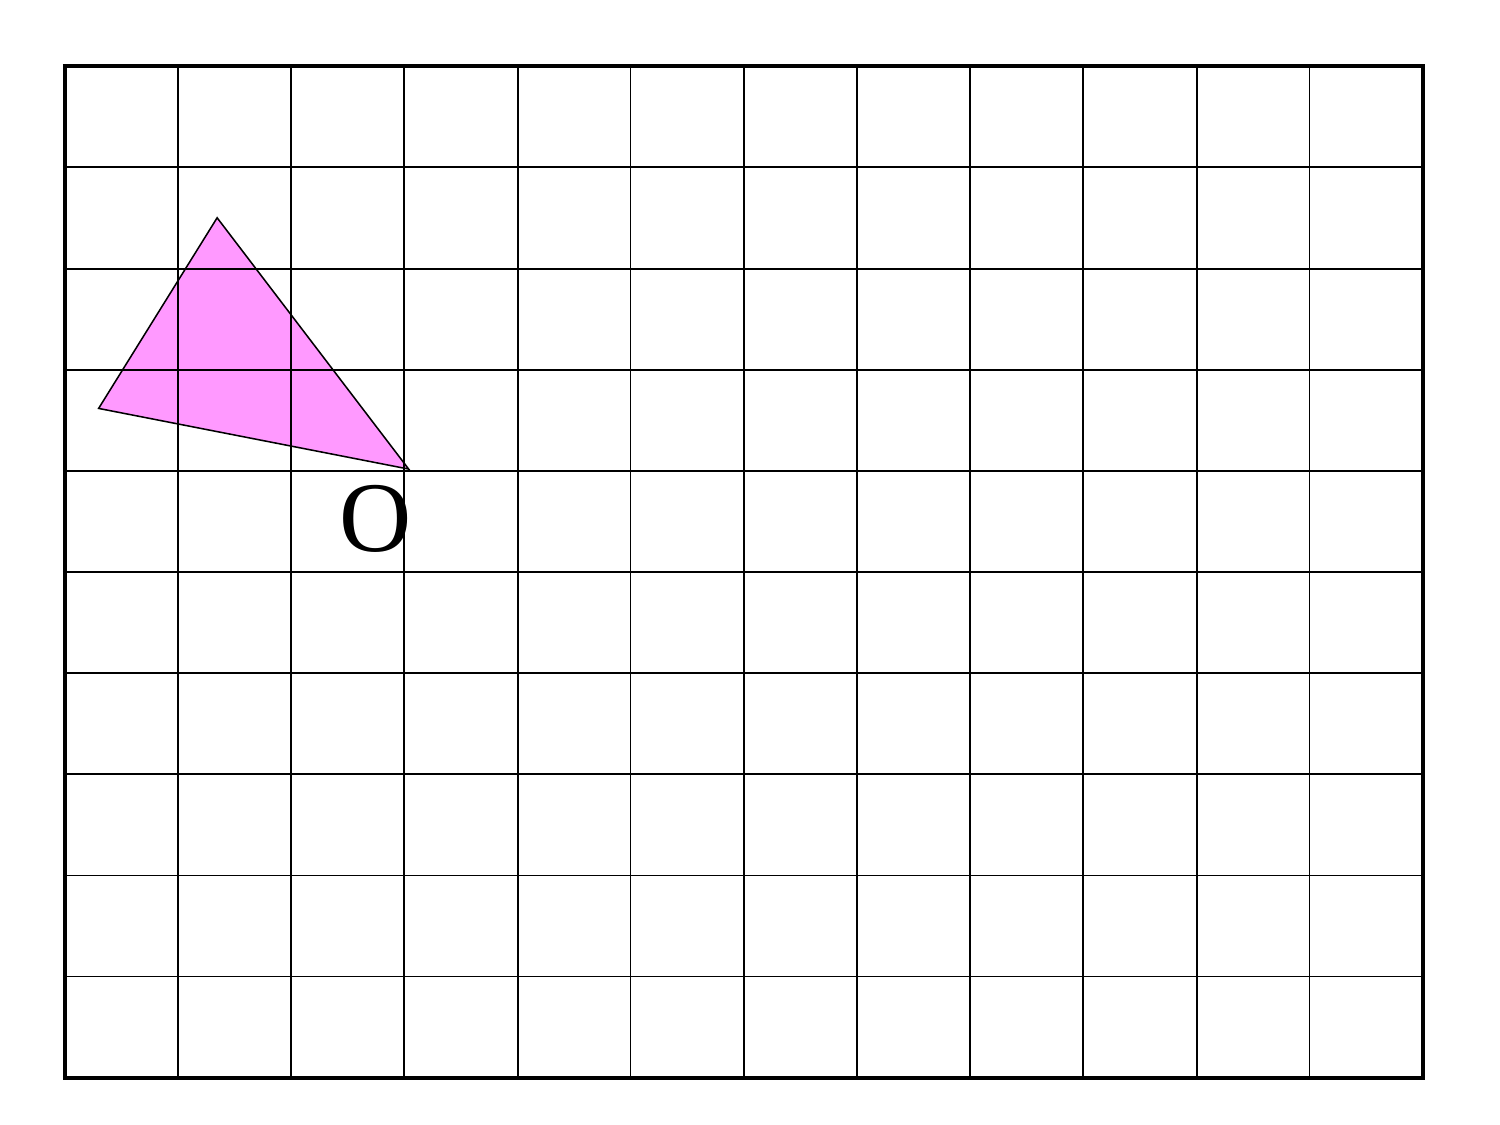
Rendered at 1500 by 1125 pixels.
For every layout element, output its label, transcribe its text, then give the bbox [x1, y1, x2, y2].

table_header [179, 68, 290, 166]
table_cell [519, 371, 630, 470]
table_cell [631, 270, 743, 369]
table_cell [858, 977, 969, 1076]
table_cell [292, 472, 324, 571]
table_cell [292, 168, 403, 268]
table_cell [1310, 573, 1421, 672]
table_cell [631, 168, 743, 268]
table_cell [971, 168, 1082, 268]
table_cell [971, 371, 1082, 470]
table_cell [179, 674, 290, 773]
table_cell [1310, 775, 1421, 875]
table_cell [405, 573, 517, 672]
table_cell [519, 168, 630, 268]
table_cell [631, 573, 743, 672]
table_cell [405, 168, 517, 268]
table_cell [519, 977, 630, 1076]
table_cell [67, 472, 177, 571]
table_cell [1084, 270, 1196, 369]
table_cell [67, 775, 177, 875]
table_cell [405, 977, 517, 1076]
table_cell [971, 573, 1082, 672]
table_cell [1198, 674, 1309, 773]
table_cell [179, 977, 290, 1076]
table_cell [67, 168, 177, 268]
table_cell [1310, 674, 1421, 773]
table_cell [858, 775, 969, 875]
table_cell [179, 573, 290, 672]
table_cell [1310, 270, 1421, 369]
table_cell [405, 371, 517, 470]
table_cell [858, 674, 969, 773]
table_cell [179, 168, 290, 268]
table_cell [1310, 371, 1421, 470]
table_header [1198, 68, 1309, 166]
table_cell [1198, 270, 1309, 369]
table_cell [1084, 775, 1196, 875]
table_cell [519, 674, 630, 773]
table_cell [405, 775, 517, 875]
table_cell [745, 977, 856, 1076]
table_cell [1198, 977, 1309, 1076]
table_cell [1198, 168, 1309, 268]
table_cell [292, 775, 403, 875]
table_cell [179, 371, 290, 470]
table_header [67, 68, 177, 166]
table_cell [519, 876, 630, 976]
table_cell [631, 674, 743, 773]
table_cell [745, 775, 856, 875]
table_cell [631, 977, 743, 1076]
table_cell [745, 573, 856, 672]
table_cell [67, 270, 177, 369]
table_header [971, 68, 1082, 166]
table_cell [292, 270, 403, 369]
table_header [1084, 68, 1196, 166]
table_cell [1310, 168, 1421, 268]
table_cell [971, 876, 1082, 976]
table_cell [858, 371, 969, 470]
table_cell [971, 977, 1082, 1076]
table_cell [631, 472, 743, 571]
table_cell [292, 573, 403, 672]
table_cell [179, 270, 290, 369]
table_cell [1084, 573, 1196, 672]
table_cell [292, 876, 403, 976]
table_cell [405, 270, 517, 369]
table_header [745, 68, 856, 166]
table_cell [1084, 876, 1196, 976]
table_cell [1198, 371, 1309, 470]
table_cell [1084, 371, 1196, 470]
table_cell [519, 573, 630, 672]
text_box O [324, 444, 427, 579]
table_cell [405, 674, 517, 773]
table_cell [179, 775, 290, 875]
table_cell [858, 168, 969, 268]
table_cell [67, 573, 177, 672]
table_cell [1084, 168, 1196, 268]
table_cell [1198, 775, 1309, 875]
table_cell [745, 270, 856, 369]
table_cell [179, 472, 290, 571]
table_cell [858, 270, 969, 369]
table_cell [292, 371, 403, 470]
table_cell [1198, 472, 1309, 571]
table_cell [858, 573, 969, 672]
table_header [631, 68, 743, 166]
table_cell [1084, 674, 1196, 773]
table_cell [971, 674, 1082, 773]
table_cell [519, 472, 630, 571]
table_cell [67, 674, 177, 773]
table_cell [67, 371, 177, 470]
table_cell [1310, 977, 1421, 1076]
table_cell [1084, 472, 1196, 571]
table_cell [971, 270, 1082, 369]
table_cell [1310, 876, 1421, 976]
table_cell [858, 876, 969, 976]
table_header [519, 68, 630, 166]
table_cell [1198, 573, 1309, 672]
table_cell [631, 876, 743, 976]
table_cell [1198, 876, 1309, 976]
table_cell [745, 371, 856, 470]
table_cell [67, 876, 177, 976]
table_cell [631, 775, 743, 875]
table_header [405, 68, 517, 166]
table_cell [971, 472, 1082, 571]
table_cell [292, 977, 403, 1076]
table_cell [858, 472, 969, 571]
table_cell [519, 775, 630, 875]
table_cell [1310, 472, 1421, 571]
table_cell [745, 168, 856, 268]
table_cell [745, 674, 856, 773]
table_cell [745, 472, 856, 571]
table_header [292, 68, 403, 166]
table_cell [67, 977, 177, 1076]
table_cell [971, 775, 1082, 875]
table_cell [631, 371, 743, 470]
table_cell [179, 876, 290, 976]
table_cell [292, 674, 403, 773]
table_cell [405, 876, 517, 976]
table_cell [1084, 977, 1196, 1076]
table_header [858, 68, 969, 166]
table_cell [427, 472, 517, 571]
table_header [1310, 68, 1421, 166]
table_cell [519, 270, 630, 369]
table_cell [745, 876, 856, 976]
